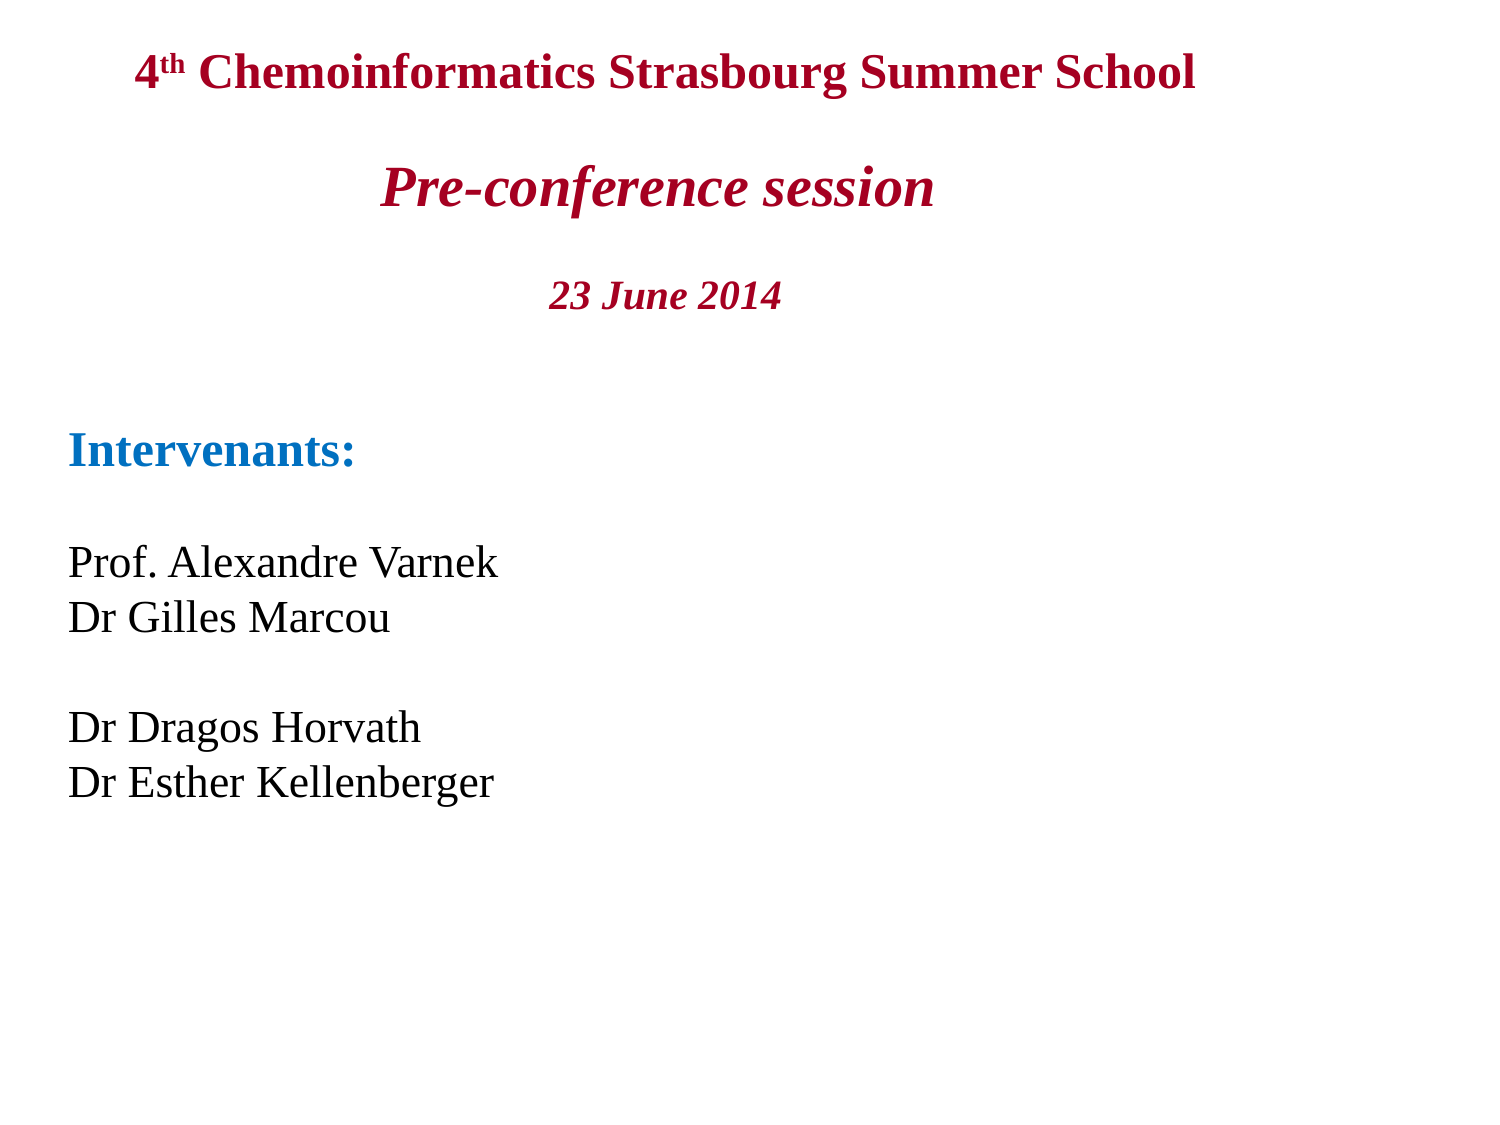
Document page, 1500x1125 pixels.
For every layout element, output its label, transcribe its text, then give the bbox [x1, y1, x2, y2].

text_box 4th Chemoinformatics Strasbourg Summer School Pre-conference session 23 June 2014 [107, 30, 1225, 326]
text_box Intervenants: Prof. Alexandre Varnek Dr Gilles Marcou Dr Dragos Horvath Dr Esther Kellenberger [53, 408, 1424, 859]
